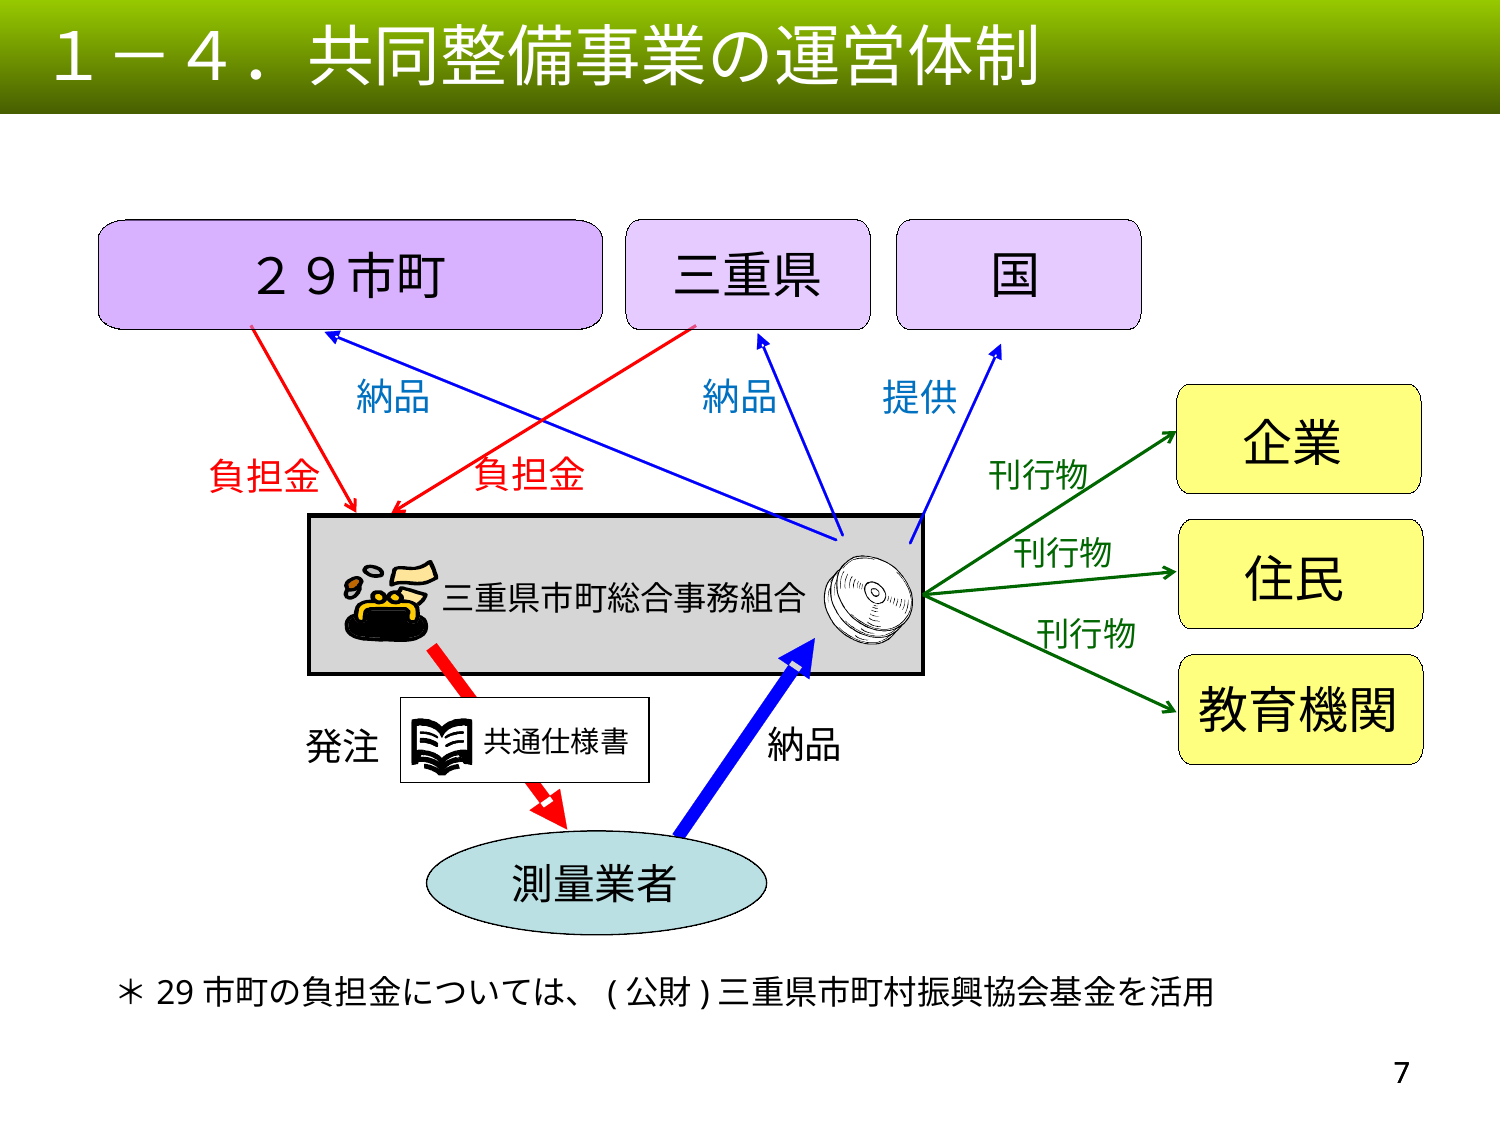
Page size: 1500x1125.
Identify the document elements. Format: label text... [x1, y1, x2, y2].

text_box ＊29市町の負担金については、(公財)三重県市町村振興協会基金を活用 [100, 964, 1284, 1019]
title １－４．共同整備事業の運営体制 [25, 12, 1471, 96]
text_box 6 [1074, 1046, 1425, 1103]
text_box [98, 219, 1424, 936]
